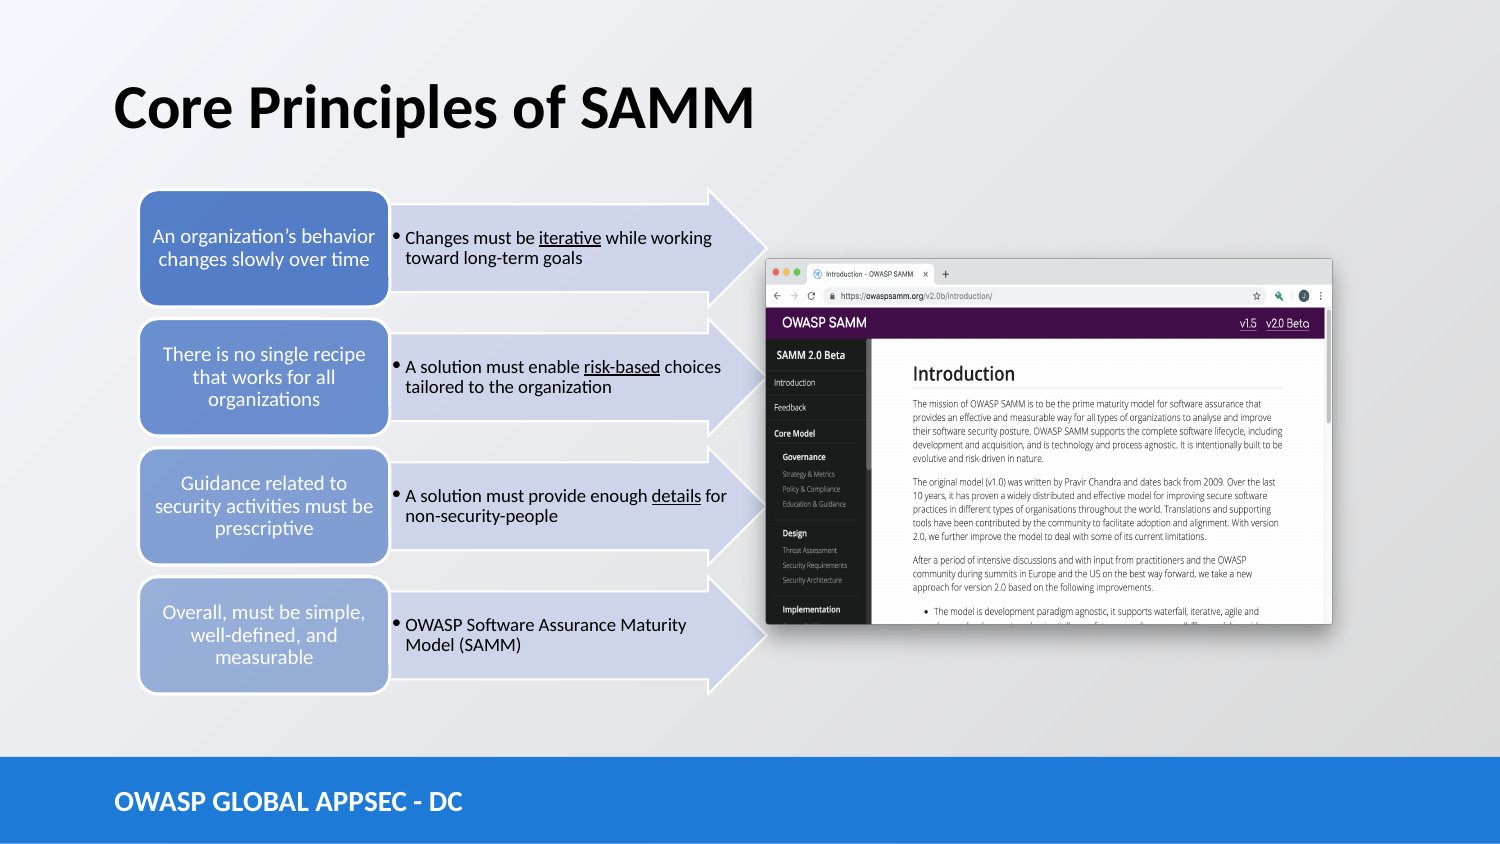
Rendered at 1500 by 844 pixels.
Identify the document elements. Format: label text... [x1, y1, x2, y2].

title Core Principles of SAMM [103, 26, 1397, 190]
picture [736, 235, 1362, 670]
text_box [138, 189, 768, 695]
